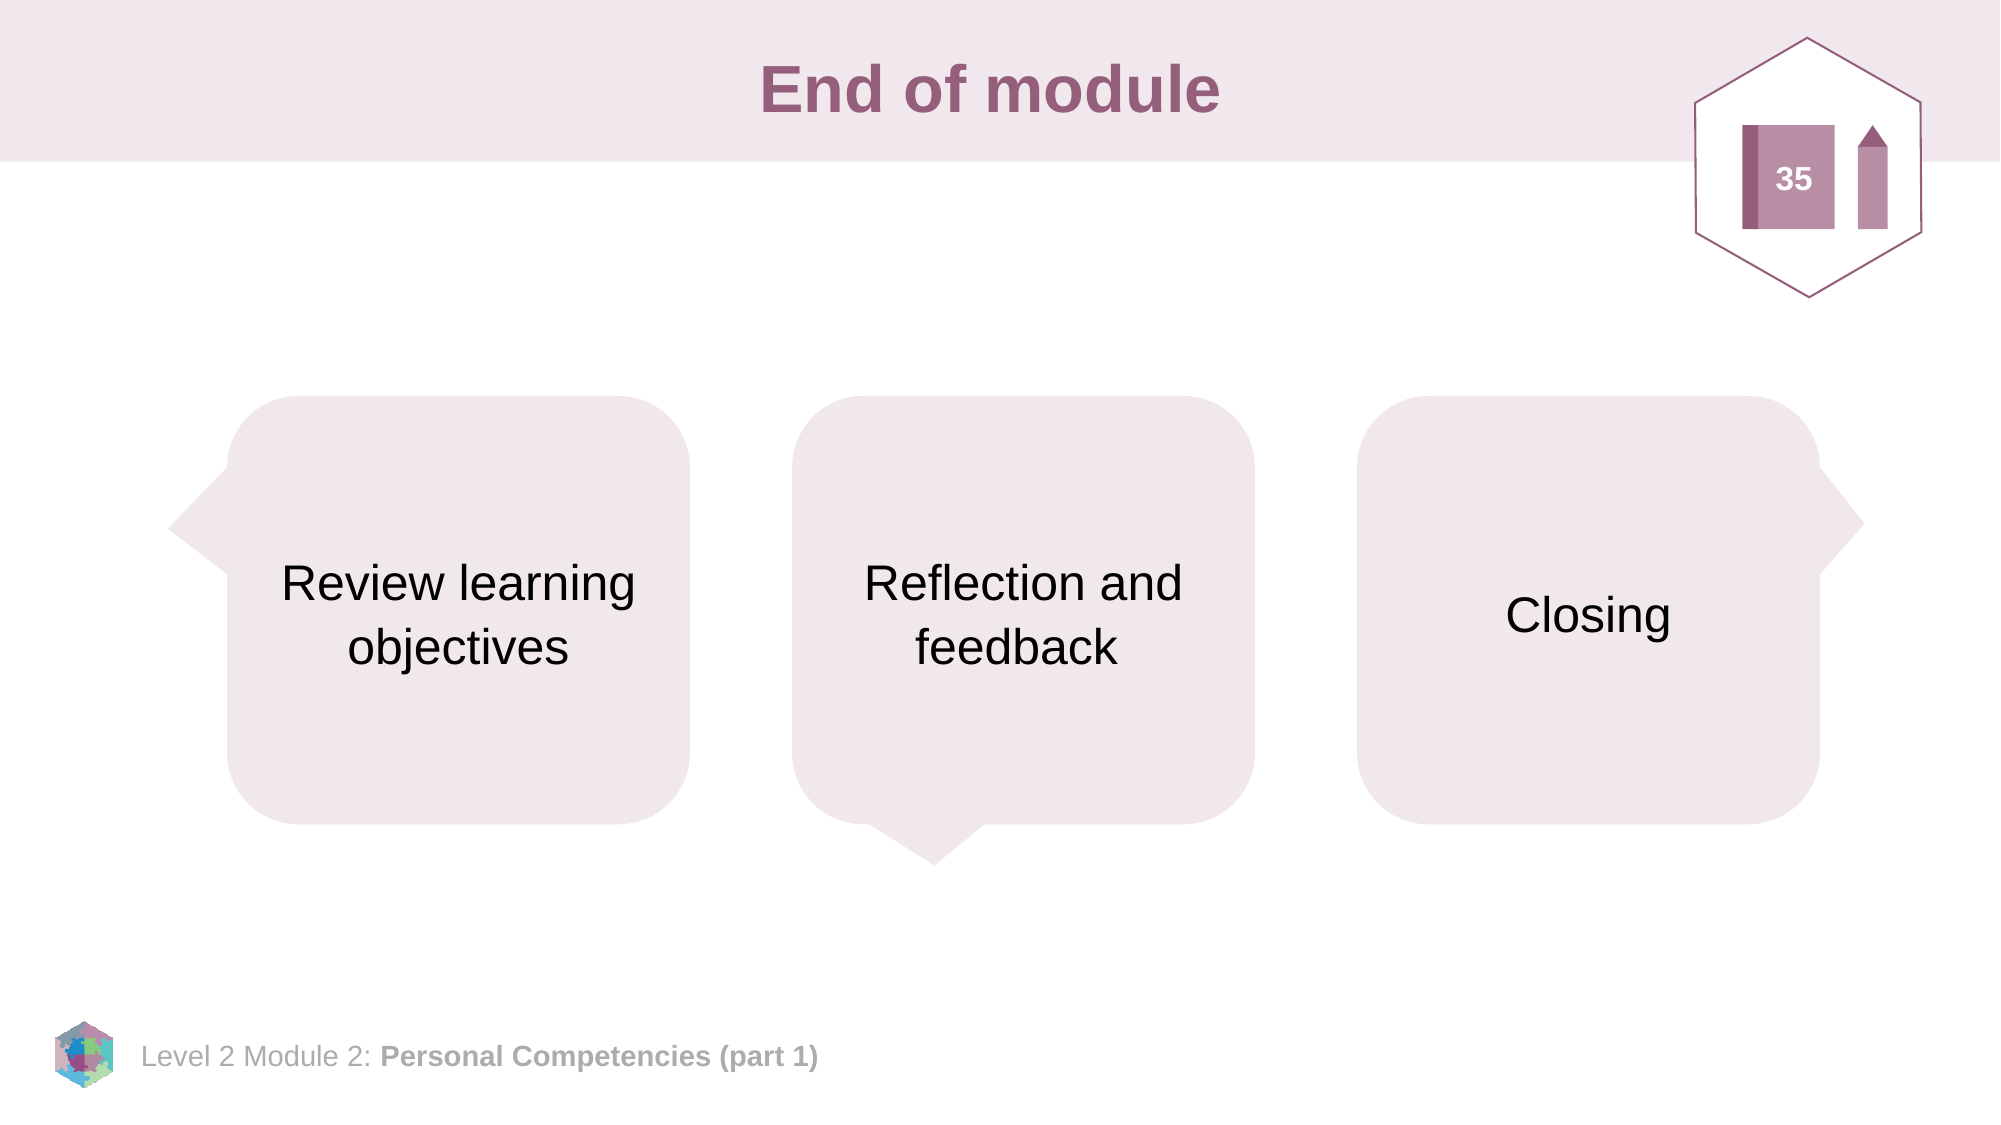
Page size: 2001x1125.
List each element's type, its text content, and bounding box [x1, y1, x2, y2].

text_box Closing [1355, 394, 1866, 826]
text_box Reflection and feedback [790, 394, 1256, 867]
picture [55, 1021, 113, 1088]
text_box Review learning objectives [166, 394, 691, 826]
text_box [1677, 55, 1939, 280]
title End of module [137, 19, 1863, 163]
